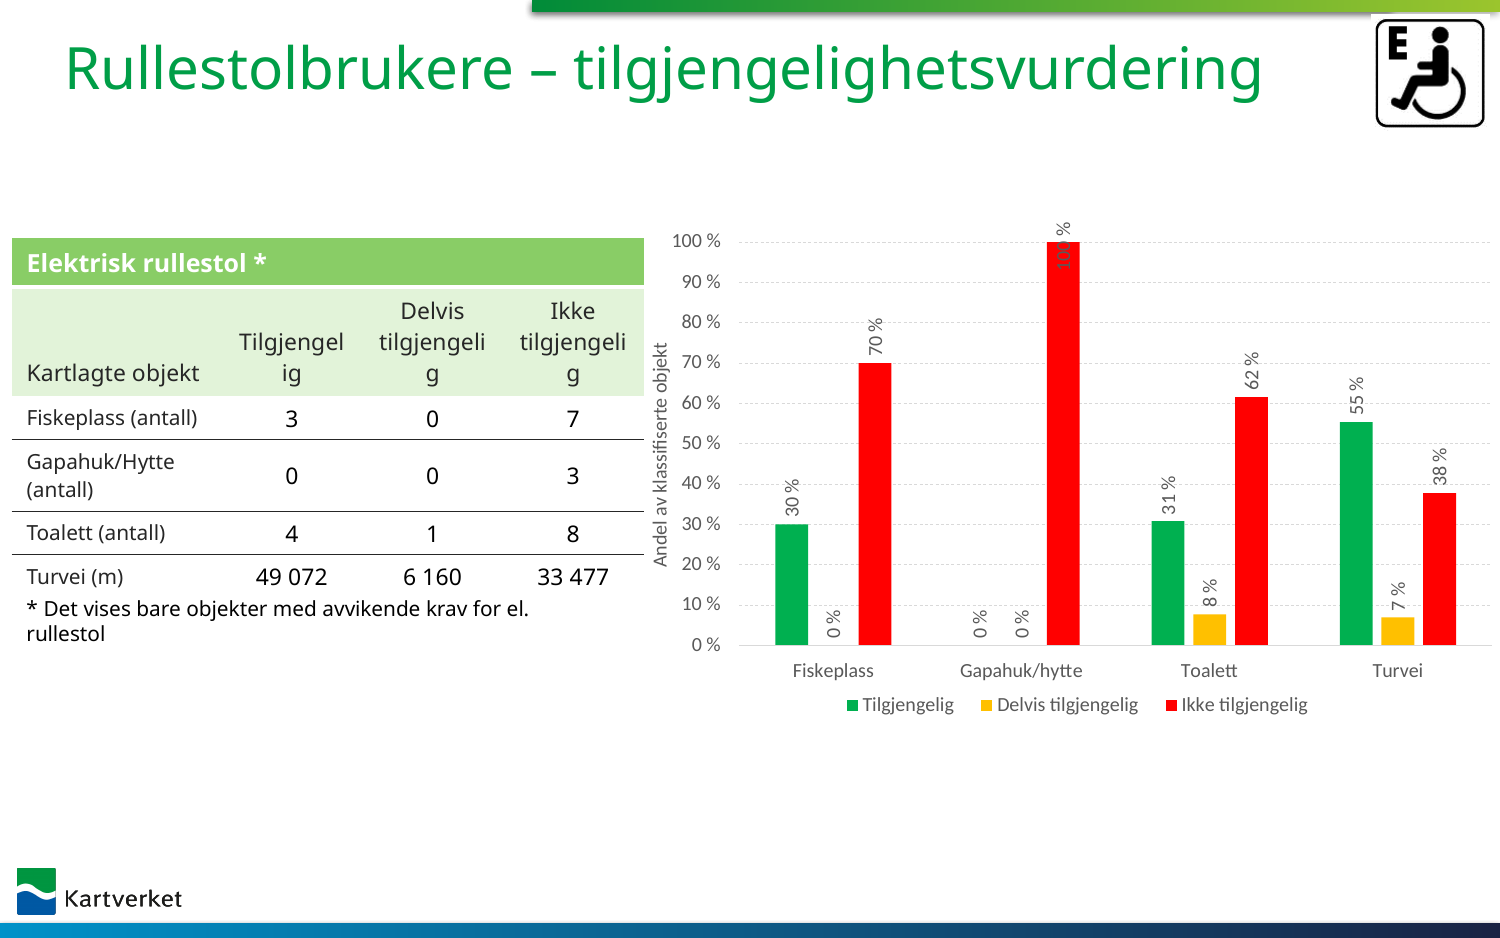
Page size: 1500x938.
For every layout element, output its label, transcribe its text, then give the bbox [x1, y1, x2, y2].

table_header Elektrisk rullestol * [12, 238, 638, 285]
table_cell 7 [503, 396, 638, 439]
table_cell Gapahuk/Hytte (antall) [12, 440, 222, 511]
table_cell 0 [362, 440, 503, 511]
table_cell Delvis tilgjengelig [362, 289, 503, 396]
table_cell Turvei (m) [12, 555, 222, 588]
table_cell Ikke tilgjengelig [503, 289, 638, 396]
table_cell 49 072 [222, 555, 362, 588]
table_cell 4 [222, 512, 362, 554]
picture [643, 218, 1500, 728]
text_box * Det vises bare objekter med avvikende krav for el. rullestol [11, 588, 597, 653]
table_cell Fiskeplass (antall) [12, 396, 222, 439]
table_cell Kartlagte objekt [12, 289, 222, 396]
table_cell 33 477 [503, 555, 638, 598]
table_cell 6 160 [362, 555, 503, 588]
table_cell 0 [362, 396, 503, 439]
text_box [1371, 13, 1491, 133]
table_cell 3 [503, 440, 638, 511]
table_cell 3 [222, 396, 362, 439]
table_cell Toalett (antall) [12, 512, 222, 554]
table_cell 0 [222, 440, 362, 511]
table_cell Tilgjengelig [222, 289, 362, 396]
table_cell 8 [503, 512, 638, 554]
text_box Rullestolbrukere – tilgjengelighetsvurdering [49, 12, 1372, 109]
table_cell 1 [362, 512, 503, 554]
